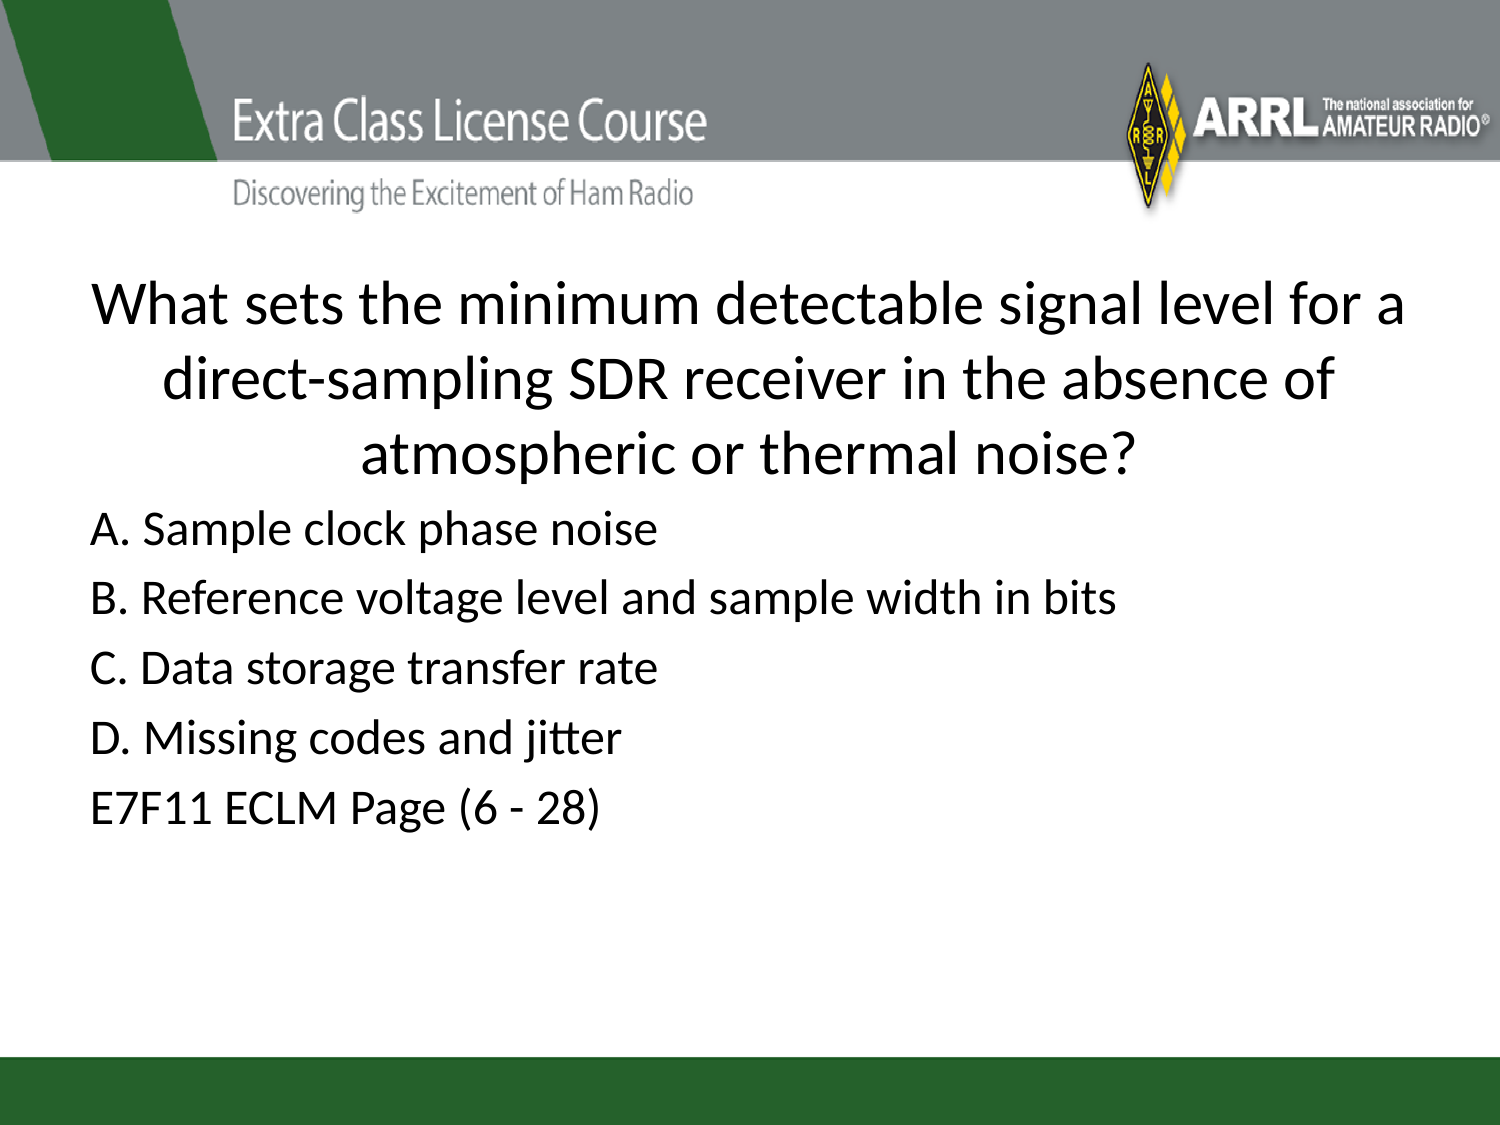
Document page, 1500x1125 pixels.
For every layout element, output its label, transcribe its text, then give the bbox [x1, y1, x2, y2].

picture [0, 0, 1500, 1125]
title What sets the minimum detectable signal level for a direct-sampling SDR receiver in the absence of atmospheric or thermal noise? [75, 254, 1425, 435]
list A. Sample clock phase noise B. Reference voltage level and sample width in bits C. Data storage transfer rate D. Missing codes and jitter E7F11 ECLM Page (6 - 28) [75, 487, 1425, 1005]
